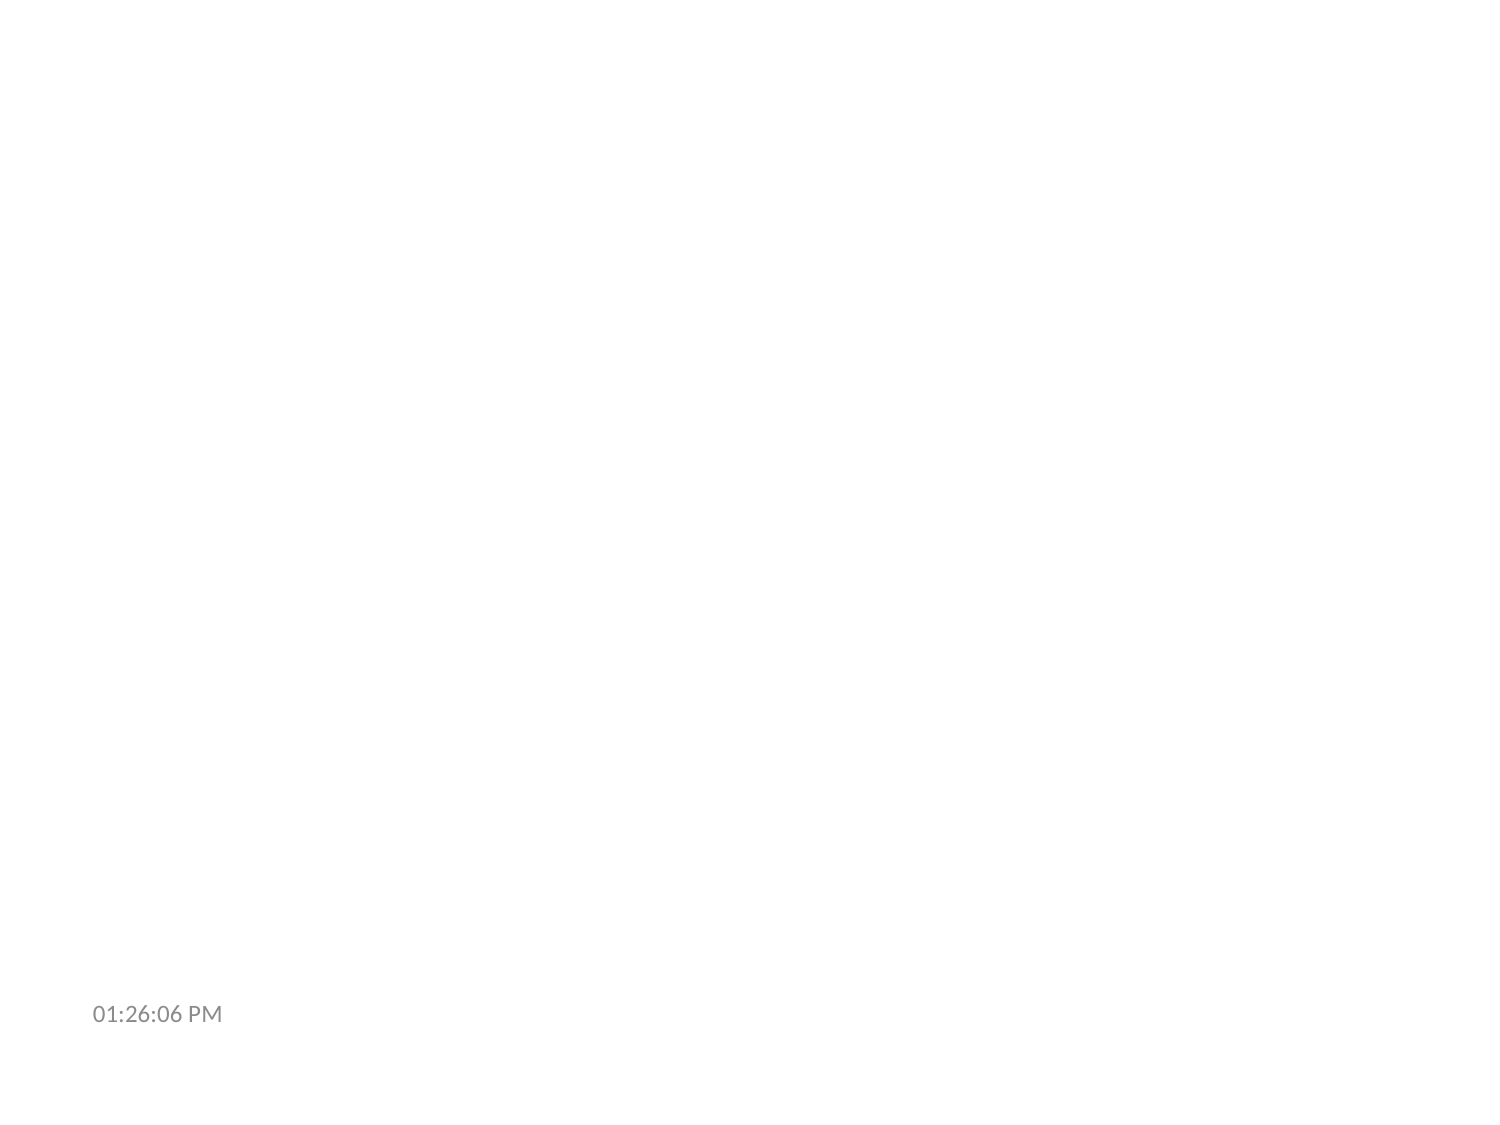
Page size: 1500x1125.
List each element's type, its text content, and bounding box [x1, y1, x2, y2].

text_box 3:35:09 PM [77, 982, 428, 1043]
